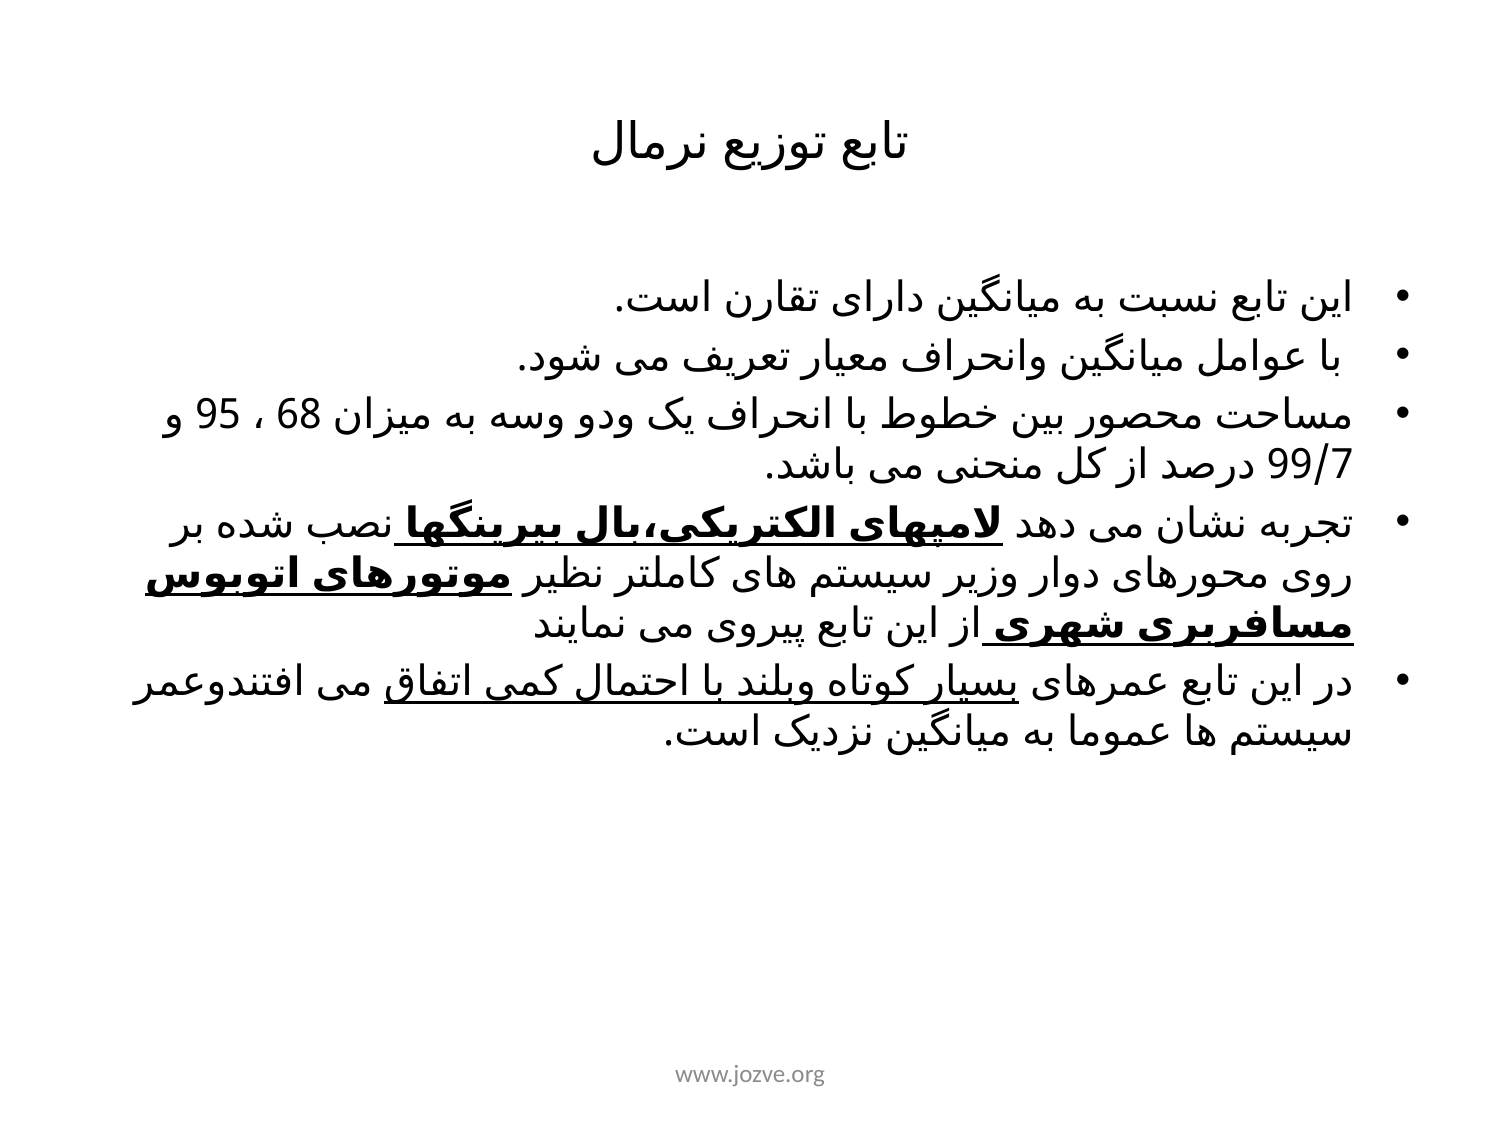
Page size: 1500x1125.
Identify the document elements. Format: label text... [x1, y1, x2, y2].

title تابع توزیع نرمال [75, 45, 1425, 233]
list این تابع نسبت به میانگین دارای تقارن است. با عوامل میانگین وانحراف معیار تعریف می شود. مساحت محصور بین خطوط با انحراف یک ودو وسه به میزان 68 ، 95 و 99/7 درصد از کل منحنی می باشد. تجربه نشان می دهد لامپهای الکتریکی،بال بیرینگها نصب شده بر روی محورهای دوار وزیر سیستم های کاملتر نظیر موتورهای اتوبوس مسافربری شهری از این تابع پیروی می نمایند در این تابع عمرهای بسیار کوتاه وبلند با احتمال کمی اتفاق می افتندوعمر سیستم ها عموما به میانگین نزدیک است. [75, 262, 1425, 1005]
footer www.jozve.org [512, 1042, 988, 1103]
